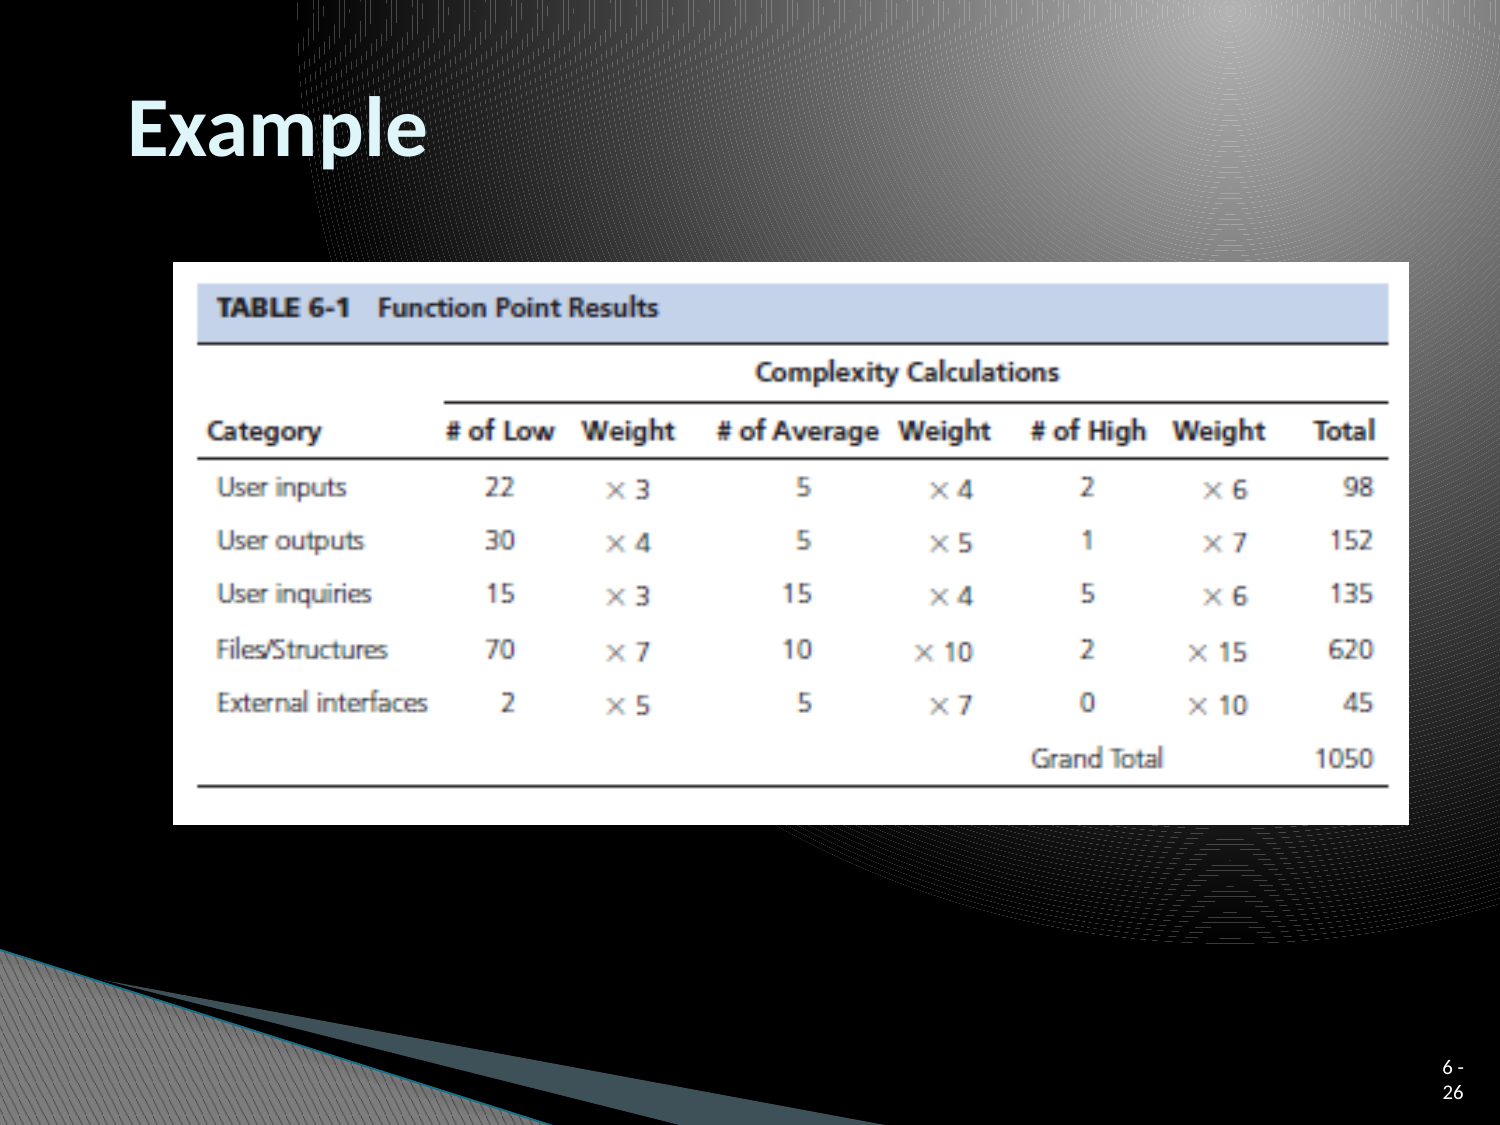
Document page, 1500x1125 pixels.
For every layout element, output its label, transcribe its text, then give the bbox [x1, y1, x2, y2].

slide_number 6 - 26 [1418, 1051, 1479, 1112]
picture [173, 262, 1409, 826]
title Example [112, 45, 1425, 200]
picture [0, 952, 543, 1125]
